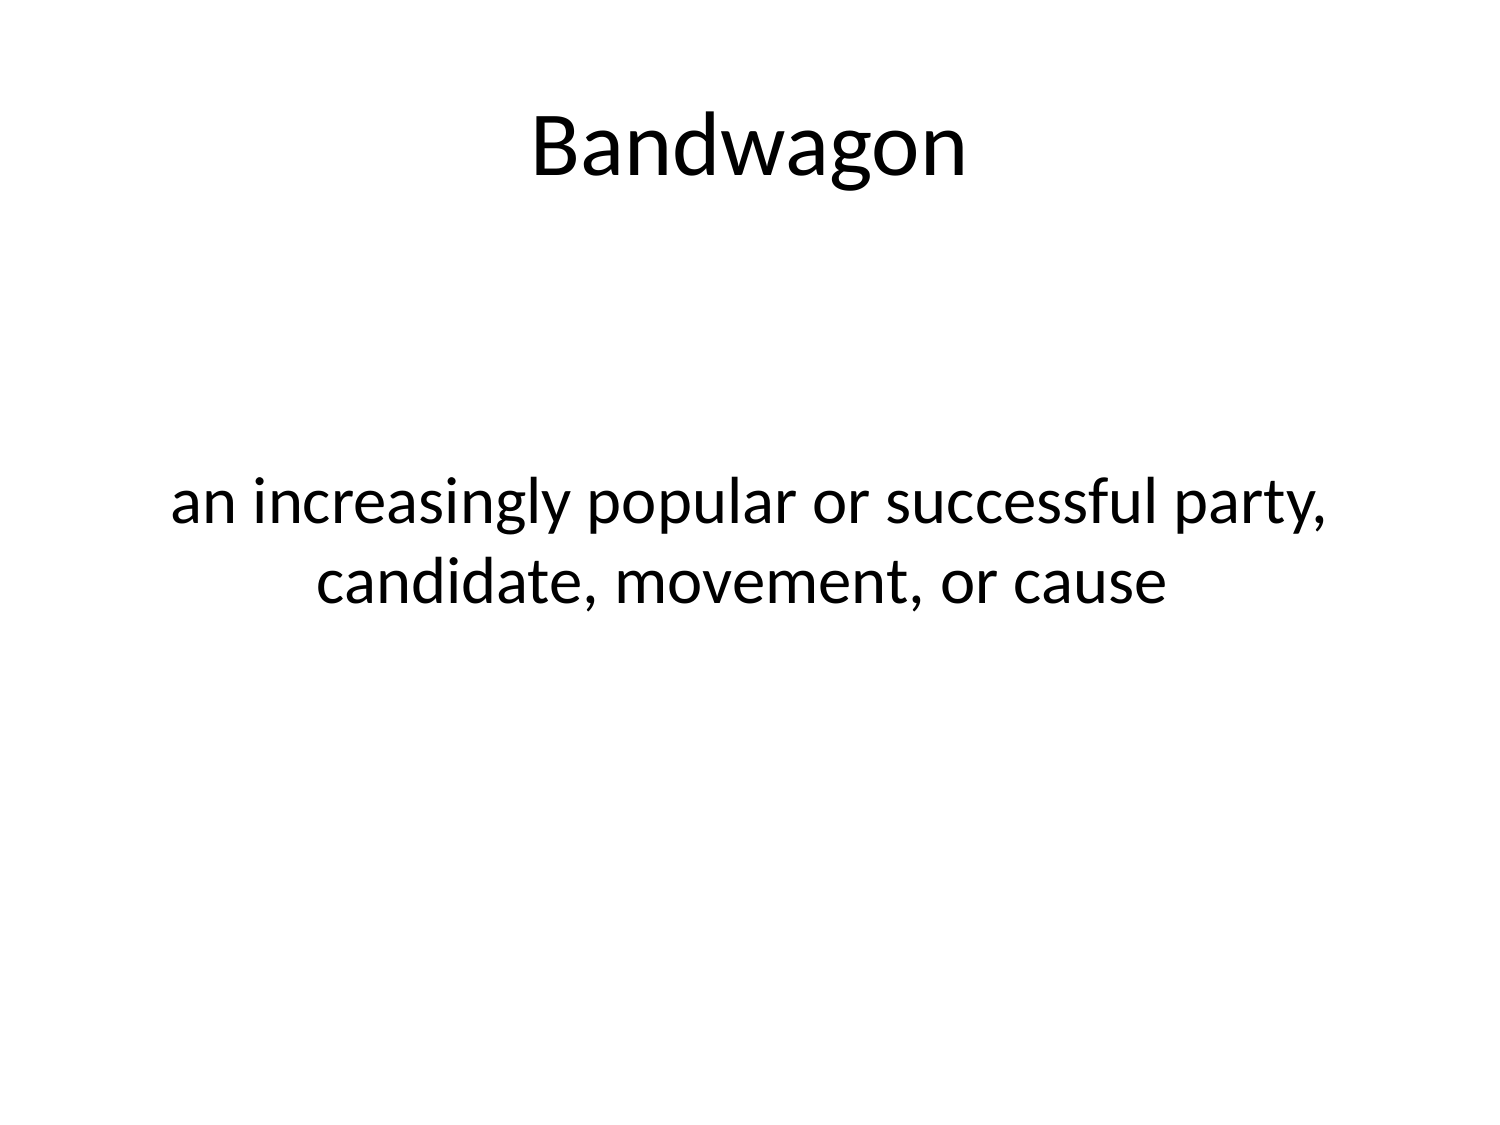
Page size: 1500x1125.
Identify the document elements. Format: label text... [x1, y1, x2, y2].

list an increasingly popular or successful party, candidate, movement, or cause [75, 262, 1425, 1005]
title Bandwagon [75, 45, 1425, 233]
